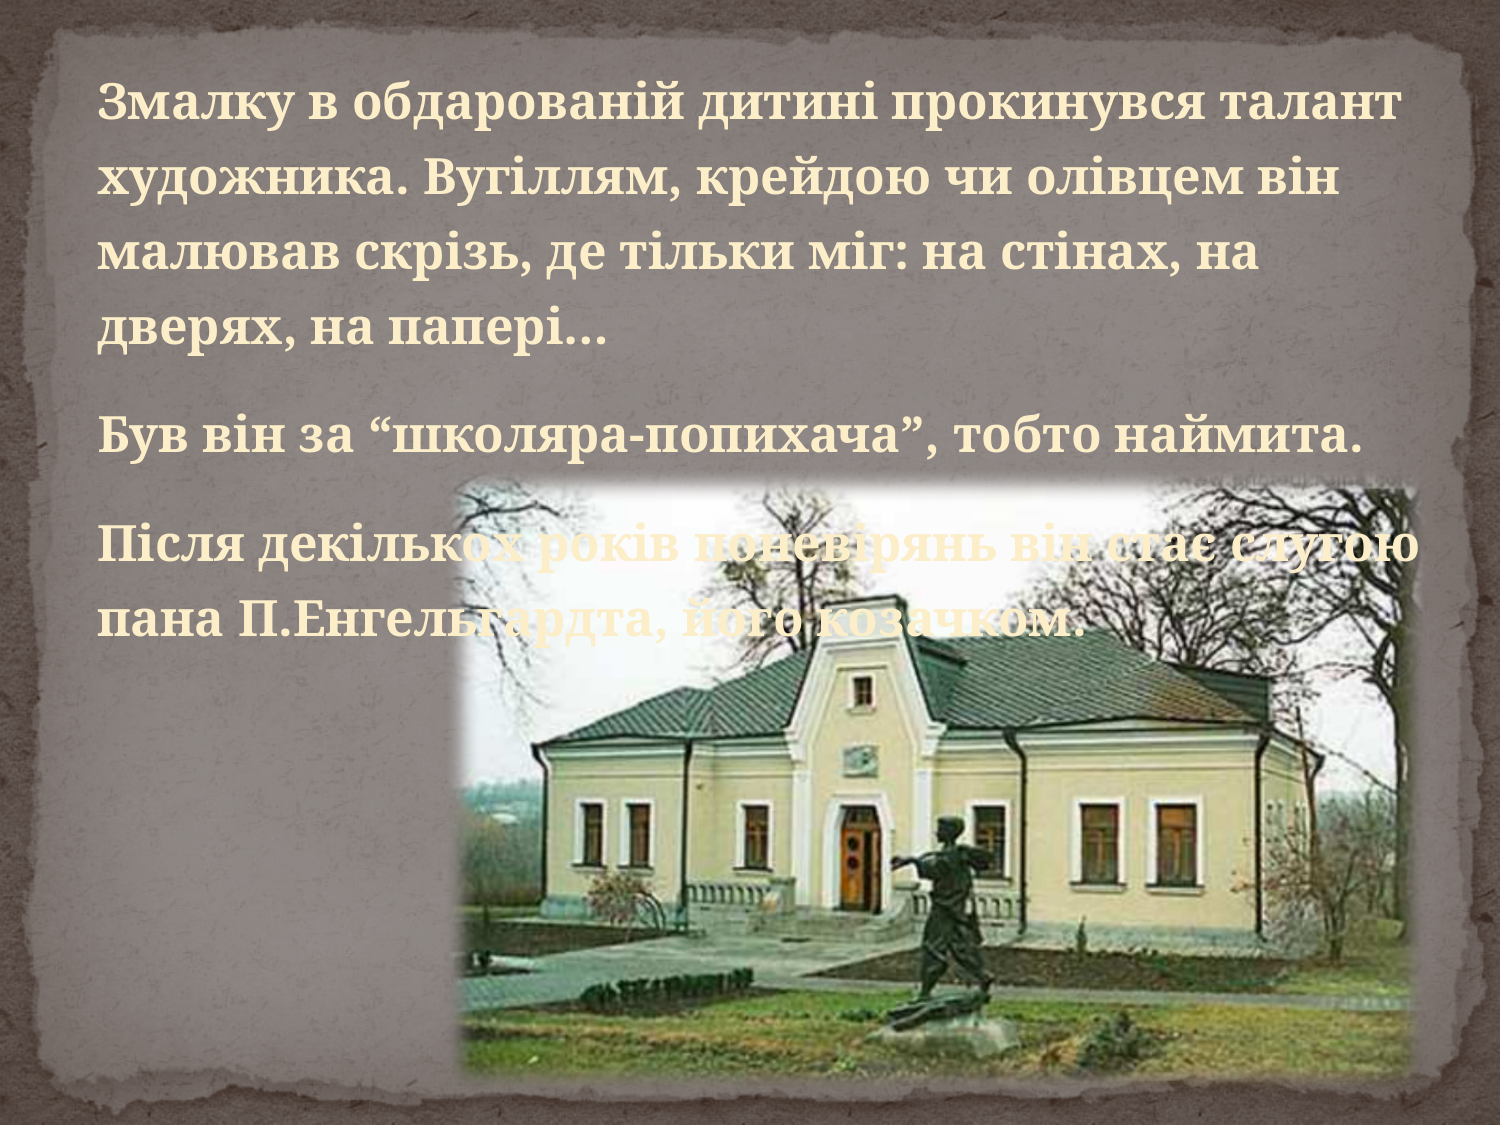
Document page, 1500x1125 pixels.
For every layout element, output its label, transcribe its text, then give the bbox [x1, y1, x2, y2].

list Змалку в обдарованій дитині прокинувся талант художника. Вугіллям, крейдою чи олівцем він малював скрізь, де тільки міг: на стінах, на дверях, на папері… Був він за “школяра-попихача”, тобто наймита. Після декількох років поневірянь він стає слугою пана П.Енгельгардта, його козачком. [82, 46, 1454, 633]
picture [445, 468, 1428, 1093]
